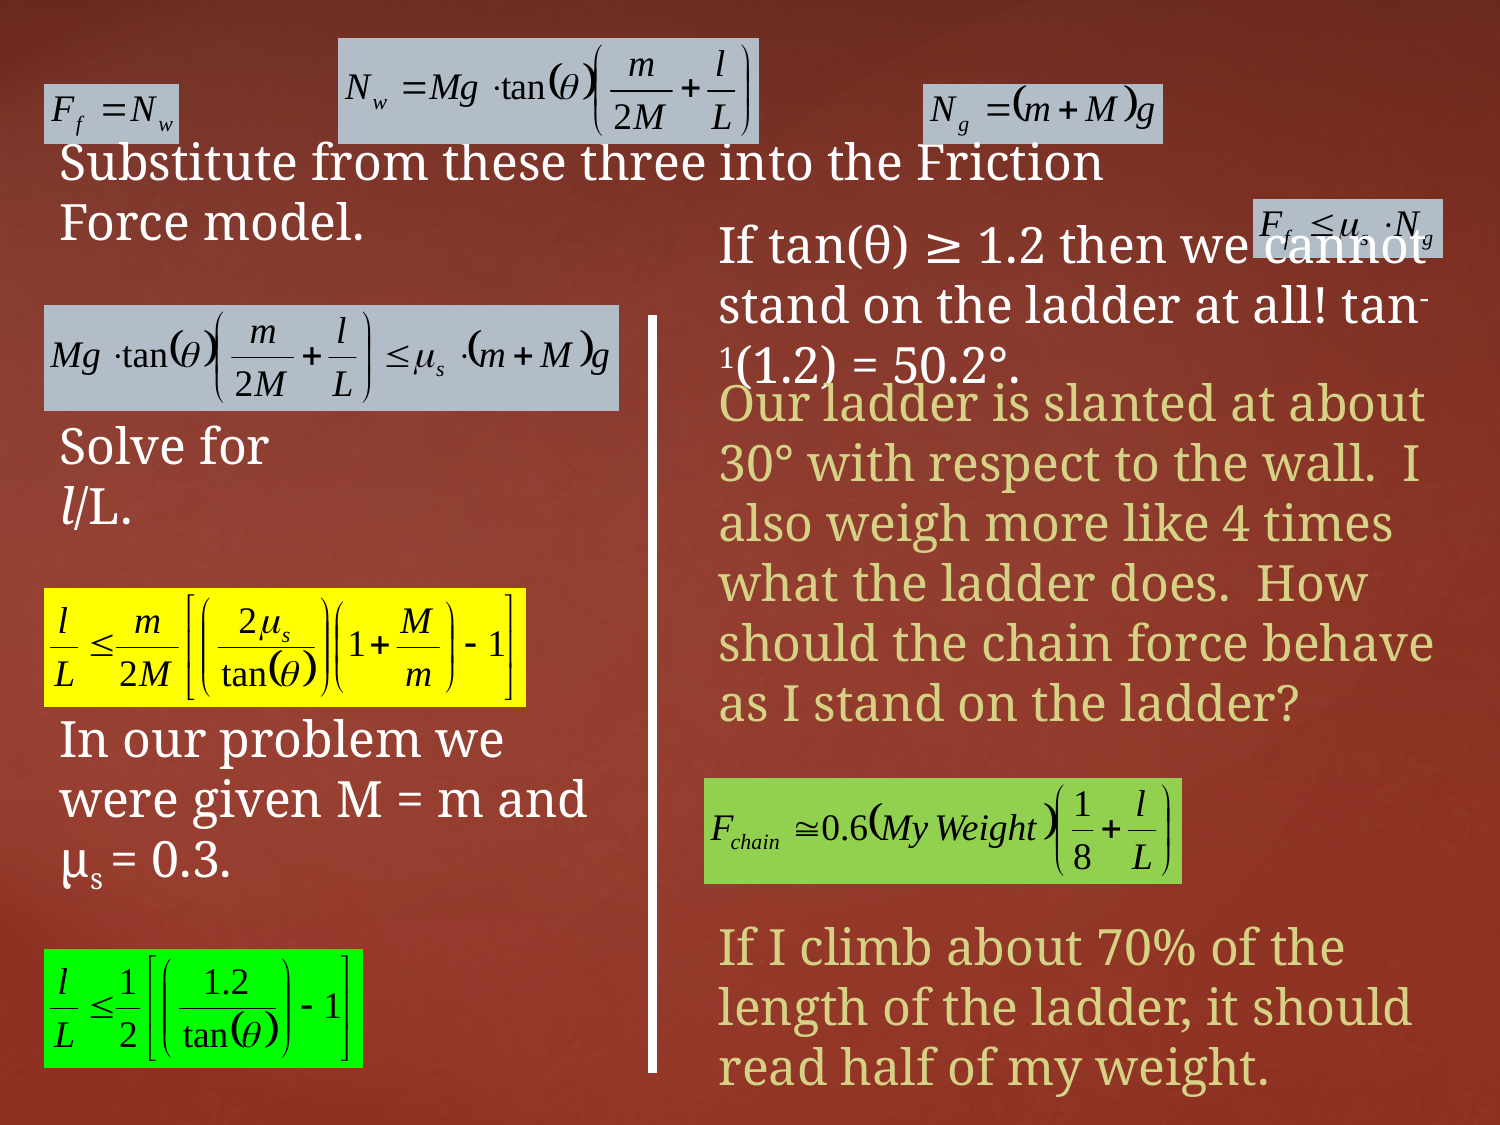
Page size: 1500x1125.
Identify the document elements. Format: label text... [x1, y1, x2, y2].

text_box Solve for l/L. [44, 456, 357, 542]
text_box If I climb about 70% of the length of the ladder, it should read half of my weight. [703, 922, 1469, 1103]
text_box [43, 587, 527, 708]
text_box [703, 776, 1183, 885]
text_box Our ladder is slanted at about 30° with respect to the wall. I also weigh more like 4 times what the ladder does. How should the chain force behave as I stand on the ladder? [703, 440, 1469, 739]
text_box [921, 83, 1164, 145]
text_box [43, 304, 620, 412]
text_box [336, 36, 760, 145]
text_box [43, 948, 364, 1069]
text_box Substitute from these three into the Friction Force model. [44, 189, 1215, 259]
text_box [43, 83, 180, 145]
text_box If tan(θ) ≥ 1.2 then we cannot stand on the ladder at all! tan-1(1.2) = 50.2°. [703, 284, 1469, 402]
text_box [1251, 198, 1444, 259]
text_box In our problem we were given M = m and μs = 0.3. [44, 753, 605, 904]
